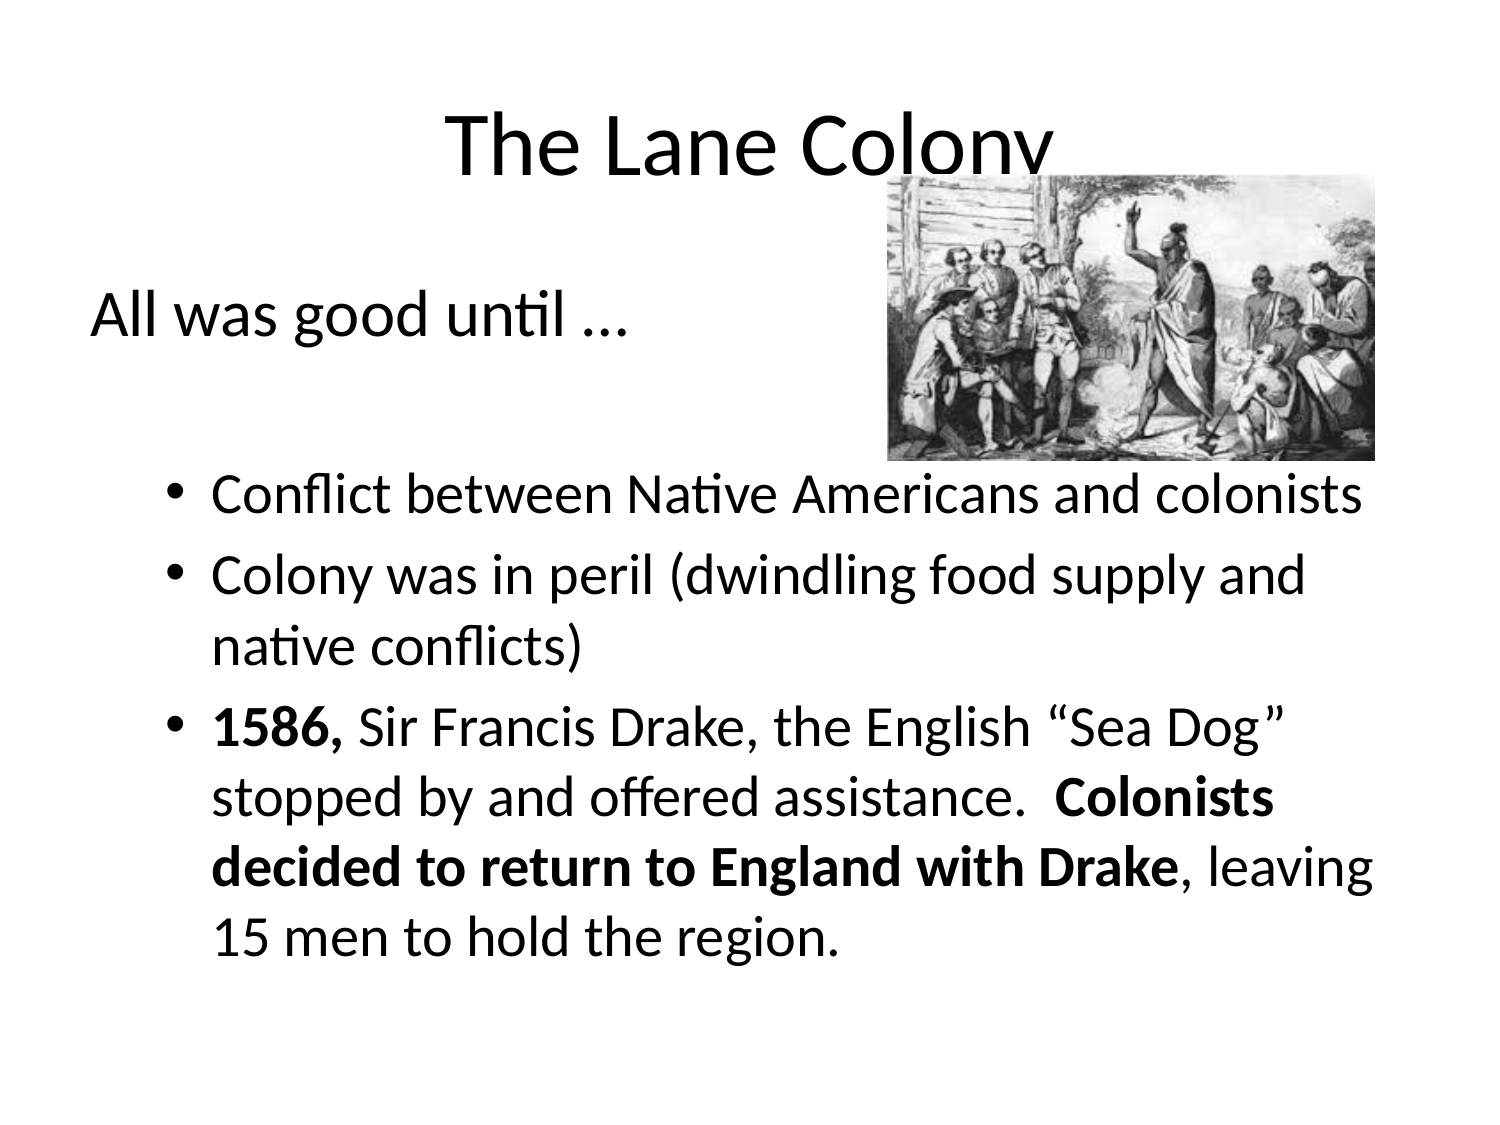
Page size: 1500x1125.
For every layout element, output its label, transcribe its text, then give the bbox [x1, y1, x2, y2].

title The Lane Colony [75, 45, 1425, 233]
list All was good until … Conflict between Native Americans and colonists Colony was in peril (dwindling food supply and native conflicts) 1586, Sir Francis Drake, the English “Sea Dog” stopped by and offered assistance. Colonists decided to return to England with Drake, leaving 15 men to hold the region. [75, 262, 1425, 1100]
picture [887, 174, 1376, 462]
